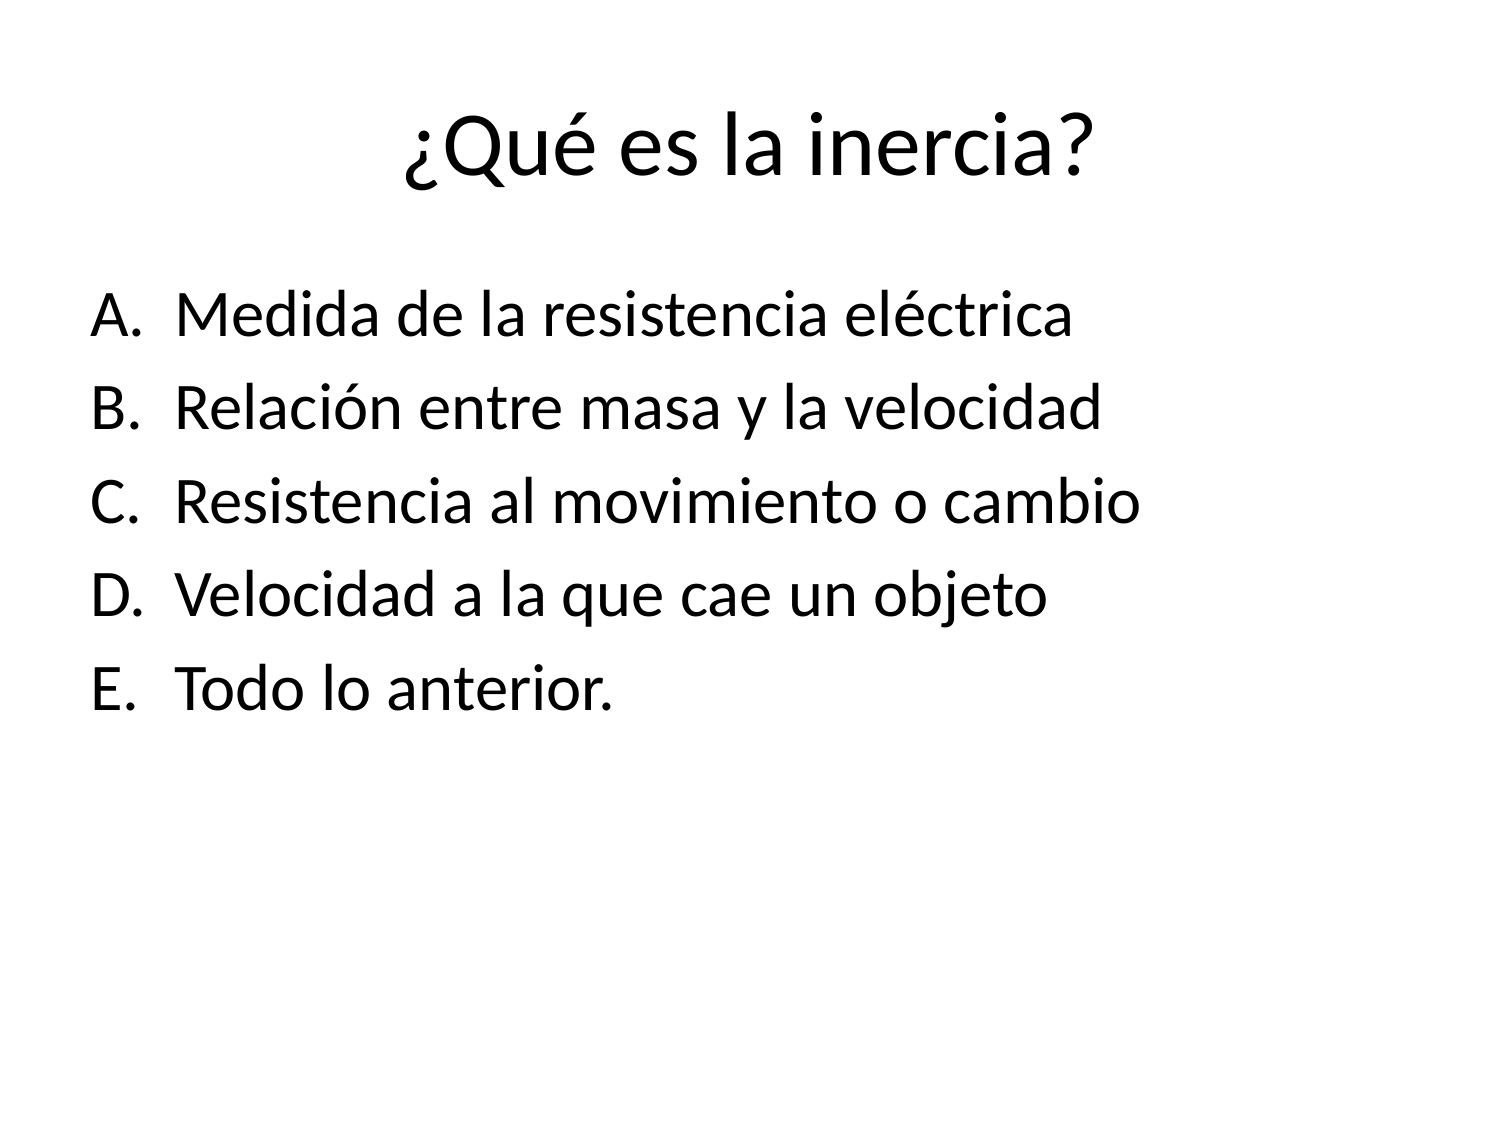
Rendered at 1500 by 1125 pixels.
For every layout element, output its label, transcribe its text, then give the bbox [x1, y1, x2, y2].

title ¿Qué es la inercia? [75, 45, 1425, 233]
list Medida de la resistencia eléctrica Relación entre masa y la velocidad Resistencia al movimiento o cambio Velocidad a la que cae un objeto Todo lo anterior. [75, 262, 1425, 1005]
